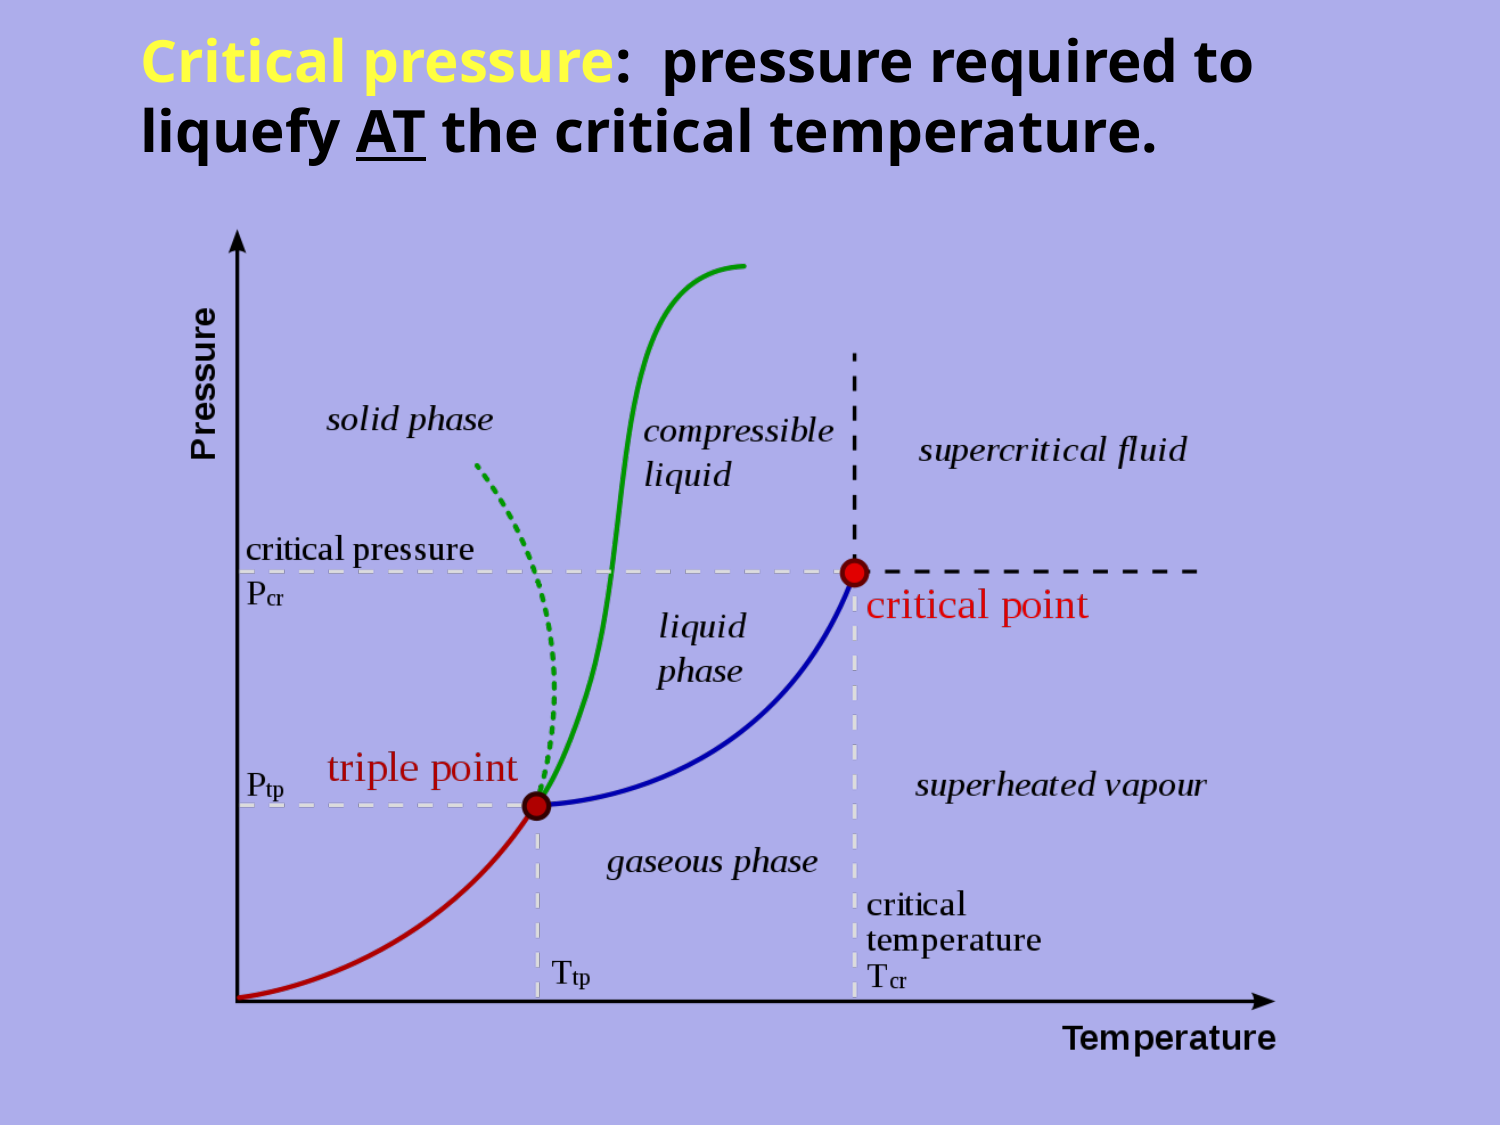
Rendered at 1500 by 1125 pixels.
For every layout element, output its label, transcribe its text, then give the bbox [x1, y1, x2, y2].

title Critical pressure: pressure required to liquefy AT the critical temperature. [124, 0, 1463, 188]
picture [174, 199, 1313, 1077]
